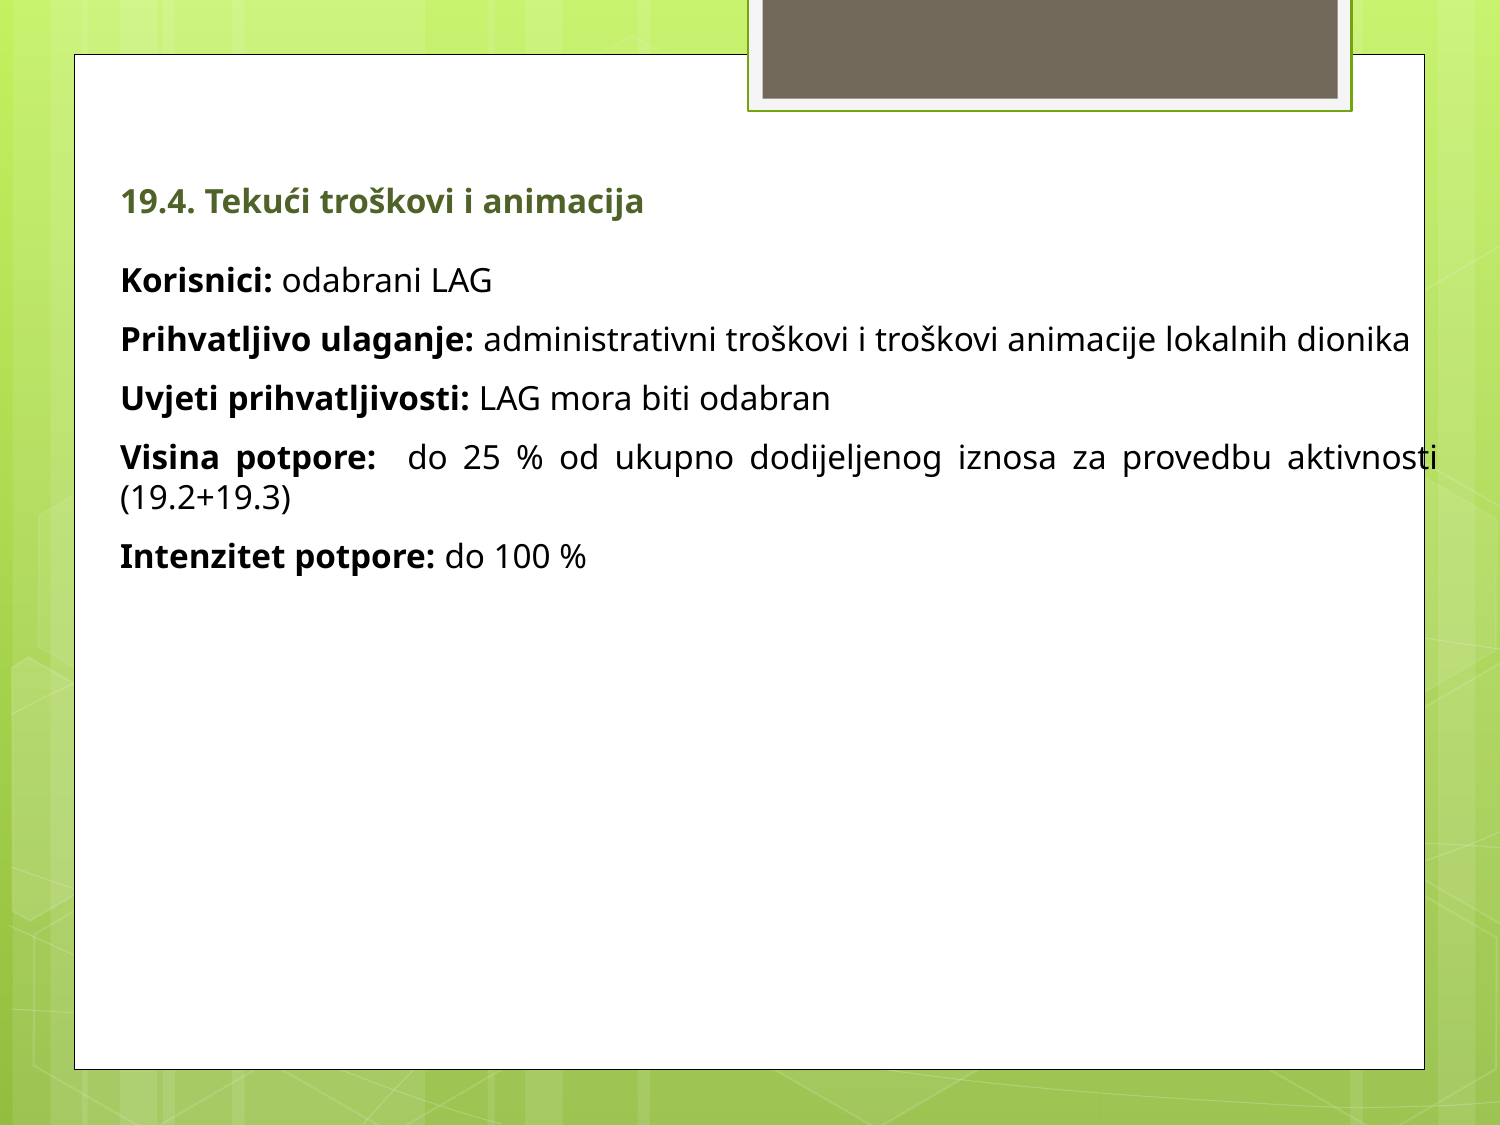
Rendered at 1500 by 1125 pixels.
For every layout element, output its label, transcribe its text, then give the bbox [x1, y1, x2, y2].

list 19.4. Tekući troškovi i animacija Korisnici: odabrani LAG Prihvatljivo ulaganje: administrativni troškovi i troškovi animacije lokalnih dionika Uvjeti prihvatljivosti: LAG mora biti odabran Visina potpore: do 25 % od ukupno dodijeljenog iznosa za provedbu aktivnosti (19.2+19.3) Intenzitet potpore: do 100 % [104, 172, 1455, 882]
